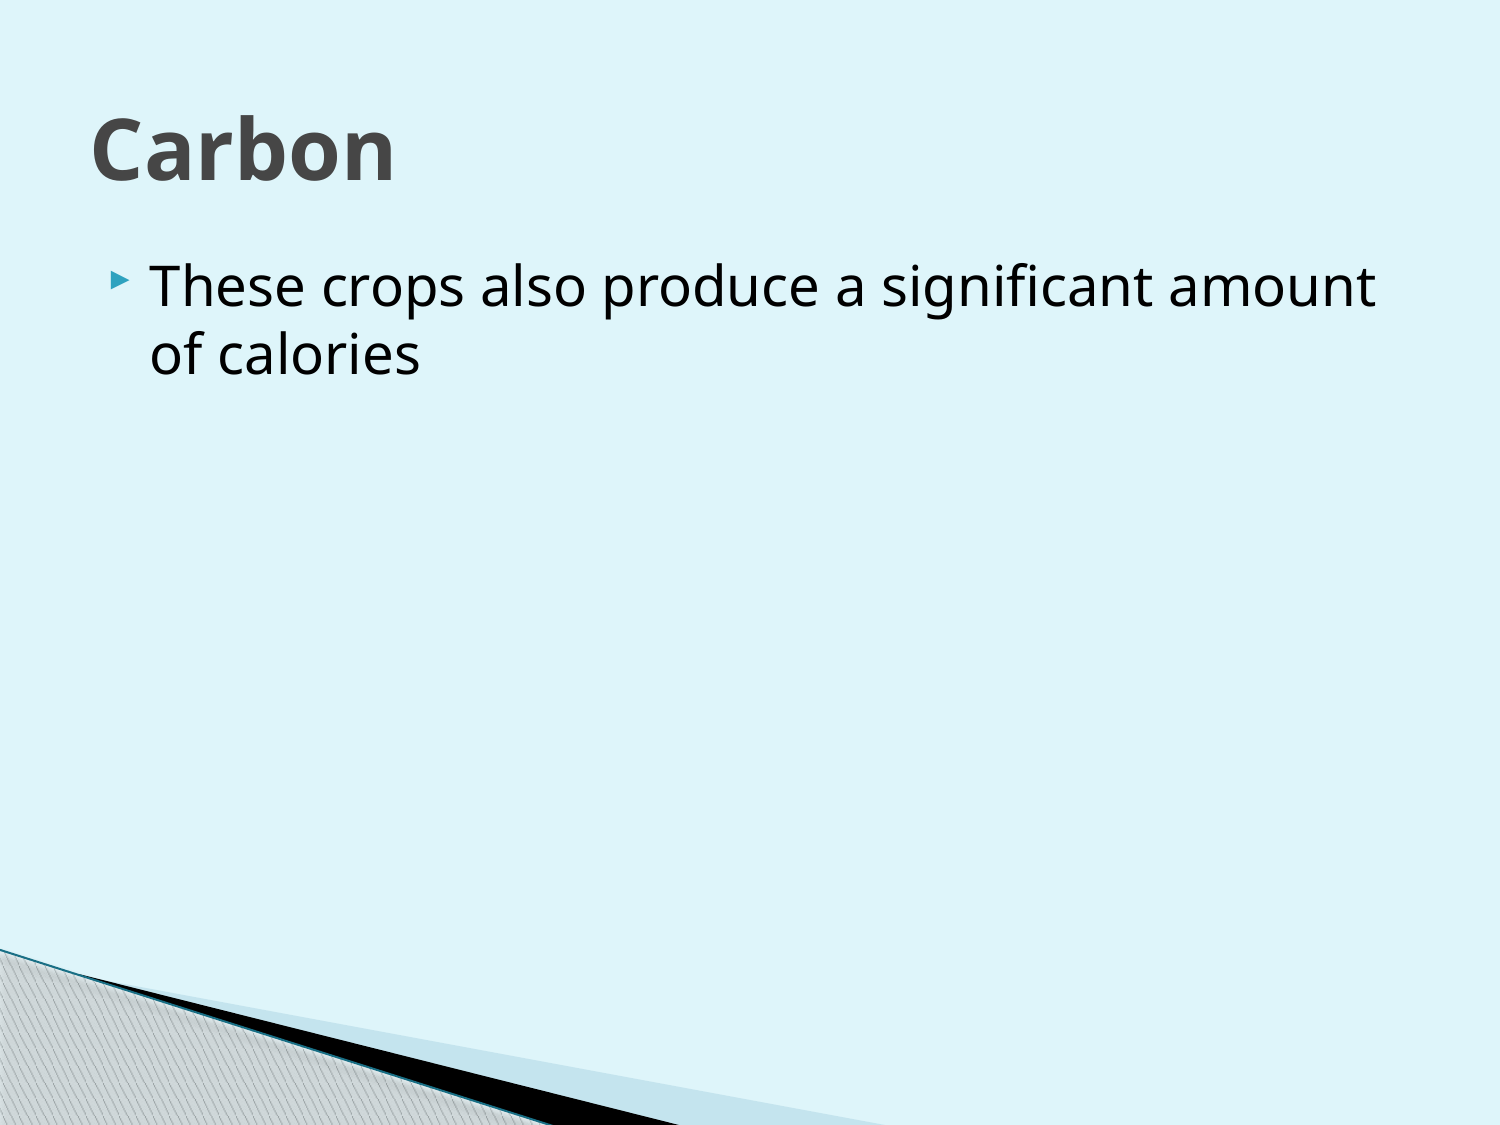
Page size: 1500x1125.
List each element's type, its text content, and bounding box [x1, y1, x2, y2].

list These crops also produce a significant amount of calories [75, 243, 1425, 986]
title Carbon [75, 52, 1263, 240]
